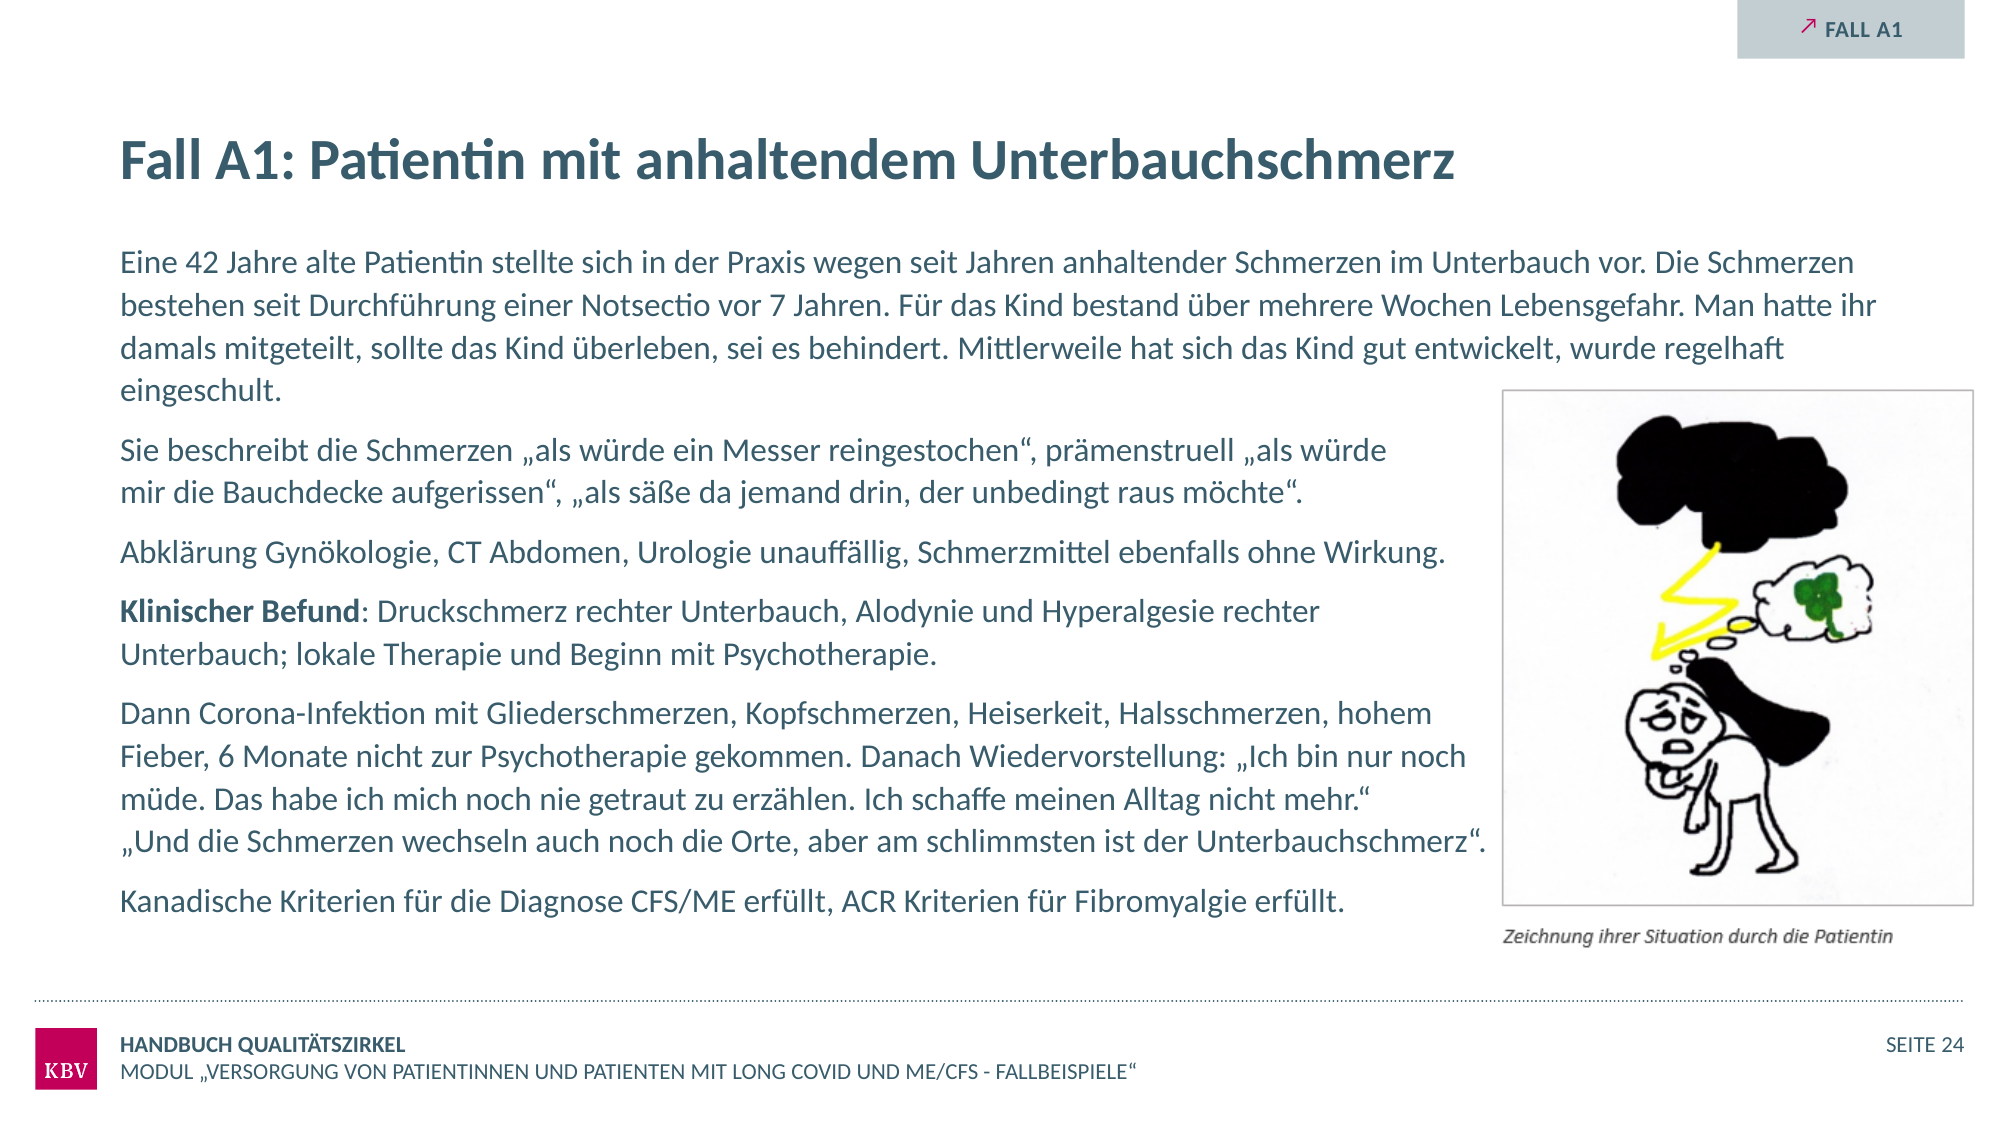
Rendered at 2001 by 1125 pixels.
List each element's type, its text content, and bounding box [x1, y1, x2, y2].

slide_number Seite 24 [1787, 1030, 1965, 1057]
list Eine 42 Jahre alte Patientin stellte sich in der Praxis wegen seit Jahren anhaltender Schmerzen im Unterbauch vor. Die Schmerzen bestehen seit Durchführung einer Notsectio vor 7 Jahren. Für das Kind bestand über mehrere Wochen Lebensgefahr. Man hatte ihr damals mitgeteilt, sollte das Kind überleben, sei es behindert. Mittlerweile hat sich das Kind gut entwickelt, wurde regelhaft eingeschult. Sie beschreibt die Schmerzen „als würde ein Messer reingestochen“, prämenstruell „als würde mir die Bauchdecke aufgerissen“, „als säße da jemand drin, der unbedingt raus möchte“. Abklärung Gynökologie, CT Abdomen, Urologie unauffällig, Schmerzmittel ebenfalls ohne Wirkung. Klinischer Befund: Druckschmerz rechter Unterbauch, Alodynie und Hyperalgesie rechter Unterbauch; lokale Therapie und Beginn mit Psychotherapie. Dann Corona-Infektion mit Gliederschmerzen, Kopfschmerzen, Heiserkeit, Halsschmerzen, hohem Fieber, 6 Monate nicht zur Psychotherapie gekommen. Danach Wiedervorstellung: „Ich bin nur noch müde. Das habe ich mich noch nie getraut zu erzählen. Ich schaffe meinen Alltag nicht mehr.“ „Und die Schmerzen wechseln auch noch die Orte, aber am schlimmsten ist der Unterbauchschmerz“. Kanadische Kriterien für die Diagnose CFS/ME erfüllt, ACR Kriterien für Fibromyalgie erfüllt. [120, 237, 1880, 945]
picture [1486, 378, 1980, 958]
footer Handbuch Qualitätszirkel [120, 1030, 1668, 1057]
slide_number Modul „Versorgung von Patientinnen und Patienten mit Long COVID und ME/CFS - Fallbeispiele“ [120, 1057, 1668, 1084]
title Fall A1: Patientin mit anhaltendem Unterbauchschmerz [120, 129, 1880, 201]
list Fall A1 [1737, 0, 1965, 59]
